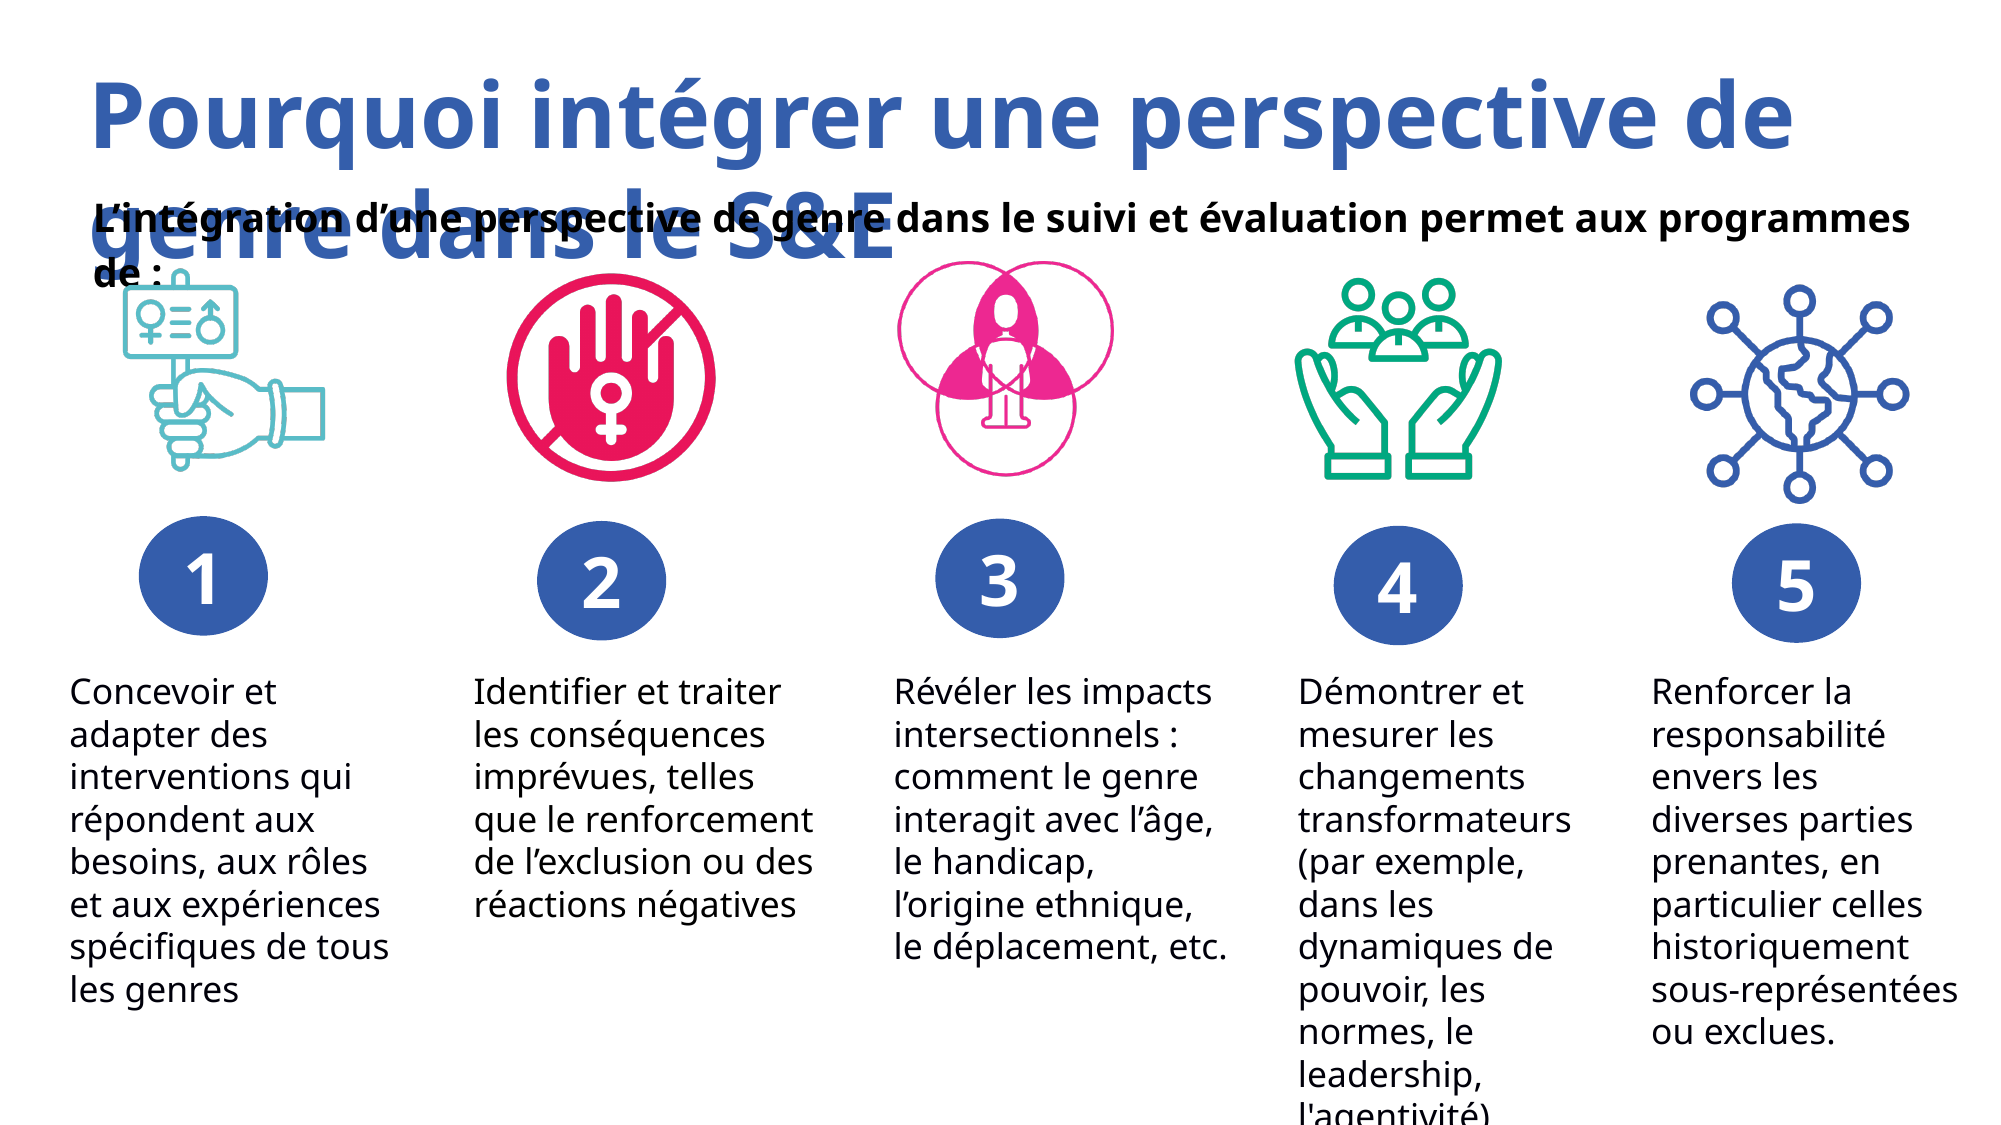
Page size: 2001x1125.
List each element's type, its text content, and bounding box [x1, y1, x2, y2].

text_box Renforcer la responsabilité envers les diverses parties prenantes, en particulier celles historiquement sous-représentées ou exclues. [1631, 649, 1984, 1122]
text_box 1 [139, 516, 268, 635]
picture [872, 239, 1128, 507]
picture [498, 265, 725, 486]
text_box Identifier et traiter les conséquences imprévues, telles que le renforcement de l’exclusion ou des réactions négatives [453, 649, 845, 978]
text_box 2 [537, 521, 666, 640]
text_box 5 [1732, 526, 1861, 643]
text_box L’intégration d’une perspective de genre dans le suivi et évaluation permet aux programmes de : [77, 171, 1984, 227]
text_box Démontrer et mesurer les changements transformateurs (par exemple, dans les dynamiques de pouvoir, les normes, le leadership, l'agentivité) [1277, 649, 1630, 1122]
title Pourquoi intégrer une perspective de genre dans le S&E [68, 36, 1932, 162]
picture [1285, 262, 1512, 491]
picture [1657, 250, 1936, 518]
text_box Concevoir et adapter des interventions qui répondent aux besoins, aux rôles et aux expériences spécifiques de tous les genres [49, 649, 424, 1026]
text_box 4 [1334, 526, 1463, 645]
picture [84, 251, 340, 492]
text_box 3 [936, 519, 1064, 638]
text_box Révéler les impacts intersectionnels : comment le genre interagit avec l’âge, le handicap, l’origine ethnique, le déplacement, etc. [873, 649, 1249, 1026]
